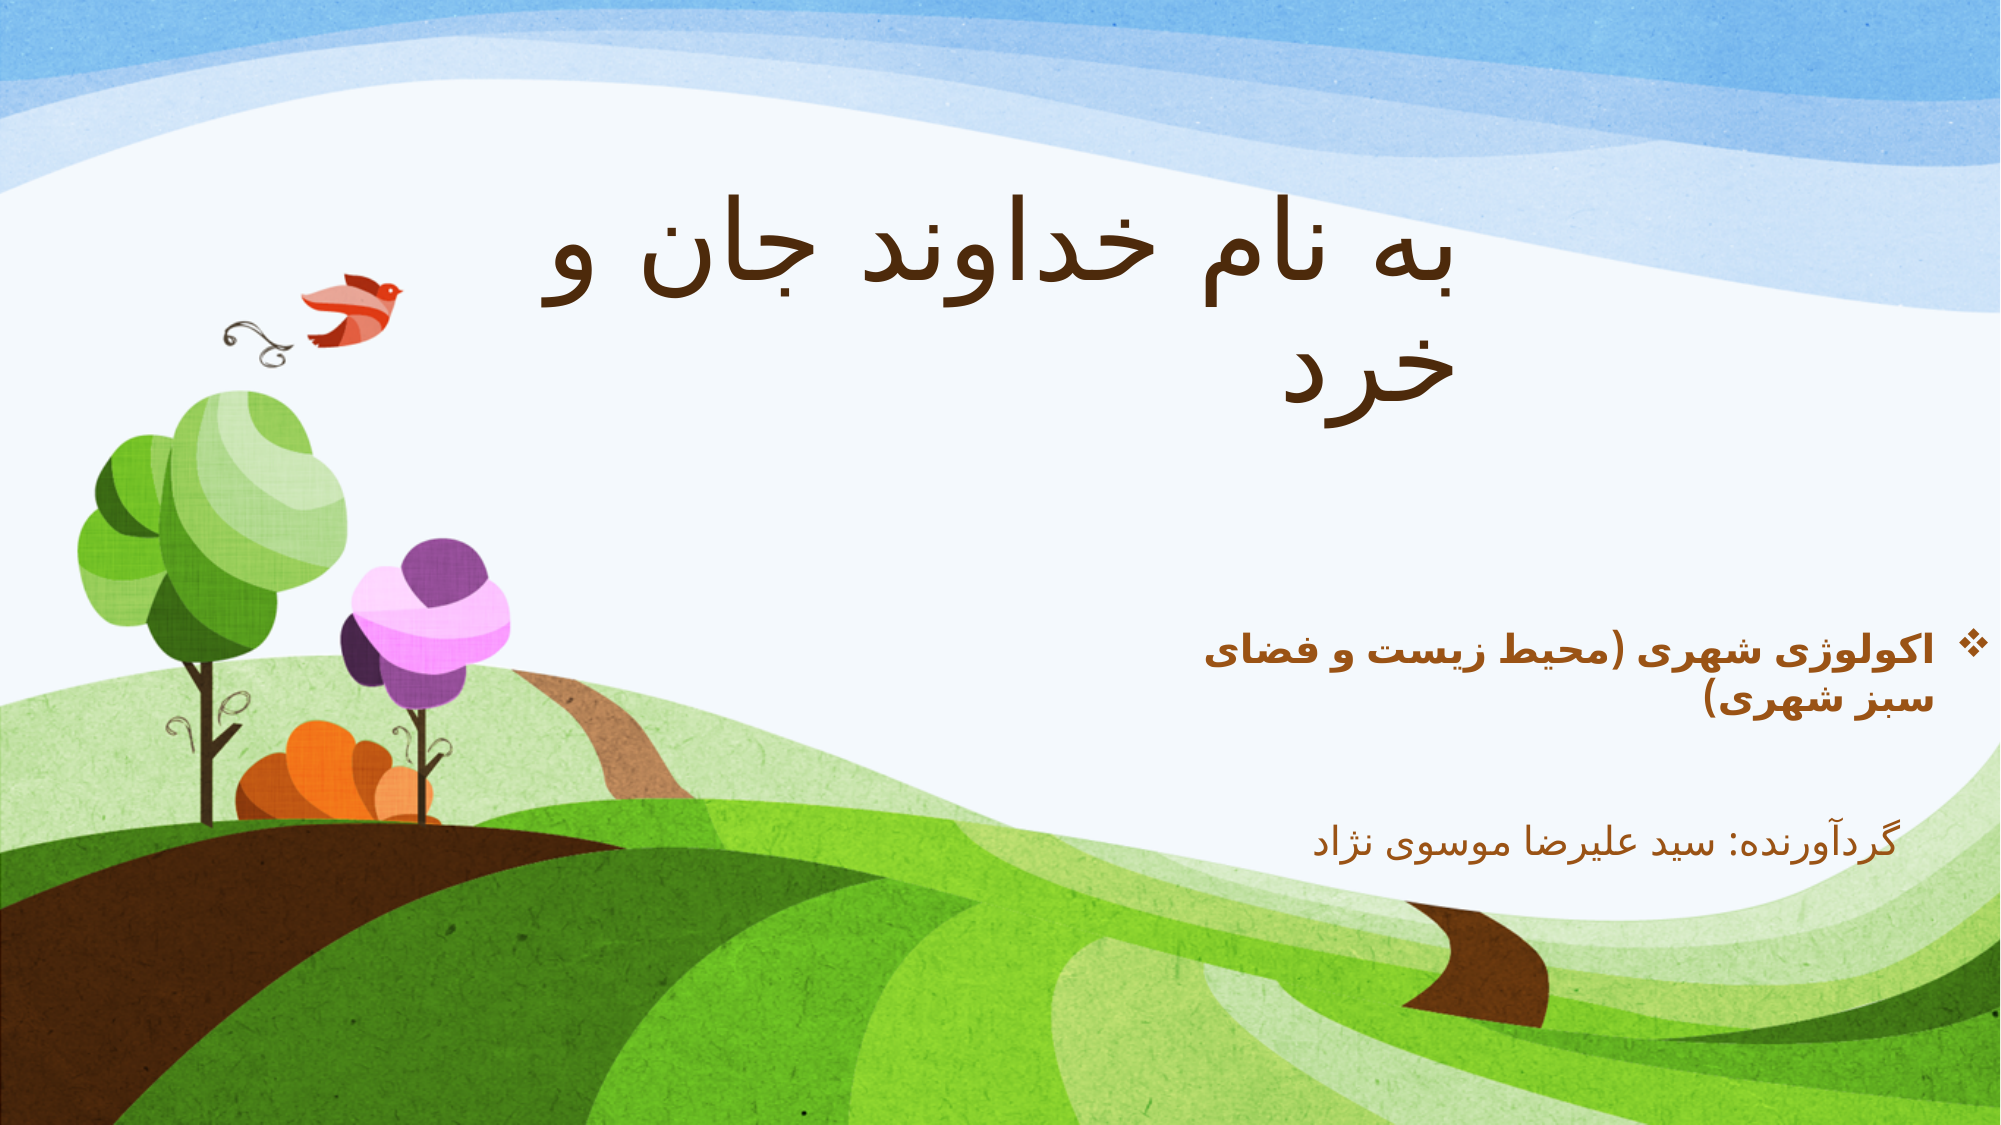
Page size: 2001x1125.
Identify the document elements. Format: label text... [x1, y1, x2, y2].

picture [0, 0, 2001, 1125]
subtitle اکولوژی شهری (محیط زیست و فضای سبز شهری) گردآورنده: سید علیرضا موسوی نژاد [1110, 616, 2000, 873]
title به نام خداوند جان و خرد [351, 133, 1476, 434]
